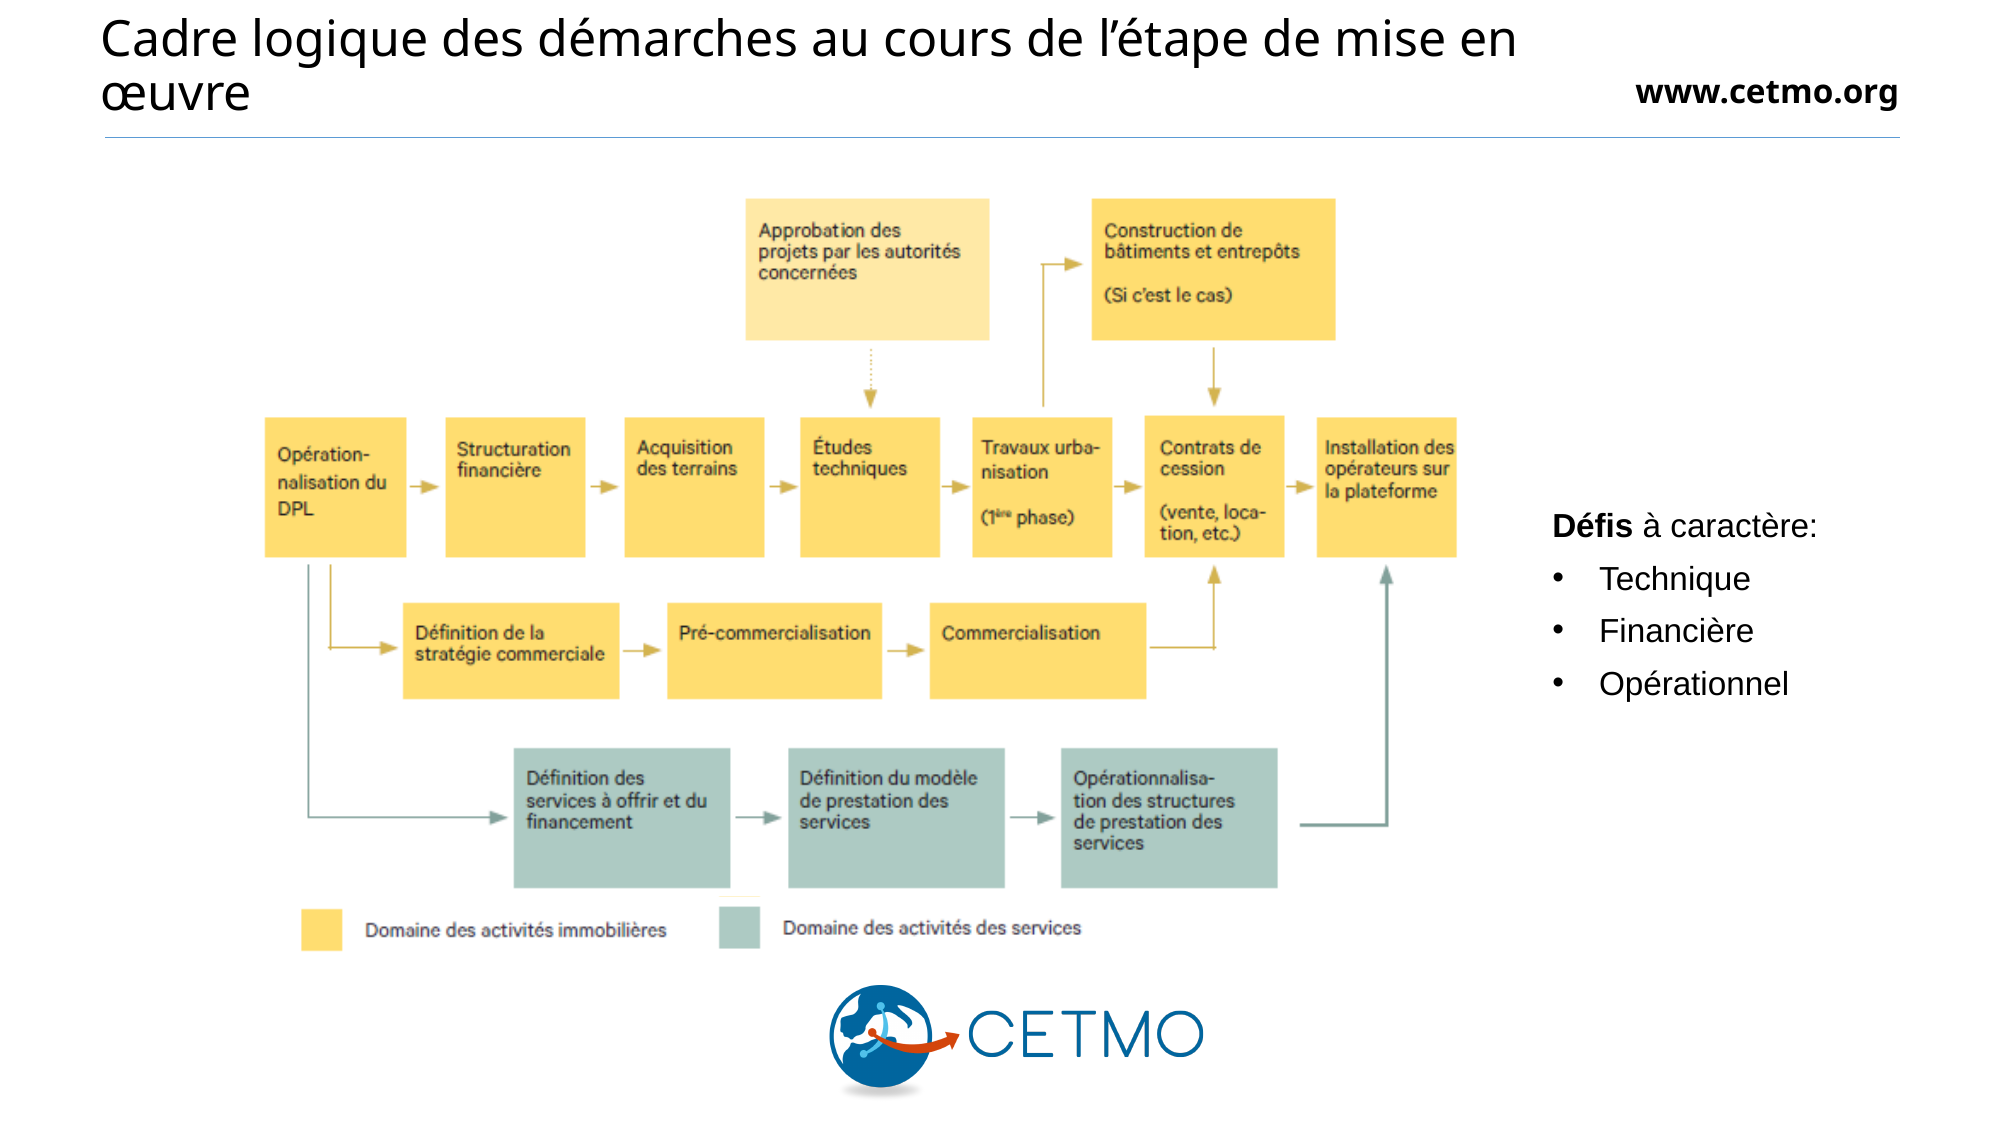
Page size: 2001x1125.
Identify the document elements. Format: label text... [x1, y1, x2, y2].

title Cadre logique des démarches au cours de l’étape de mise en œuvre [85, 0, 1657, 129]
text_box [255, 189, 1466, 961]
picture [814, 968, 1220, 1110]
text_box www.cetmo.org [1594, 0, 1915, 119]
text_box Défis à caractère: Technique Financière Opérationnel [1537, 497, 1943, 710]
